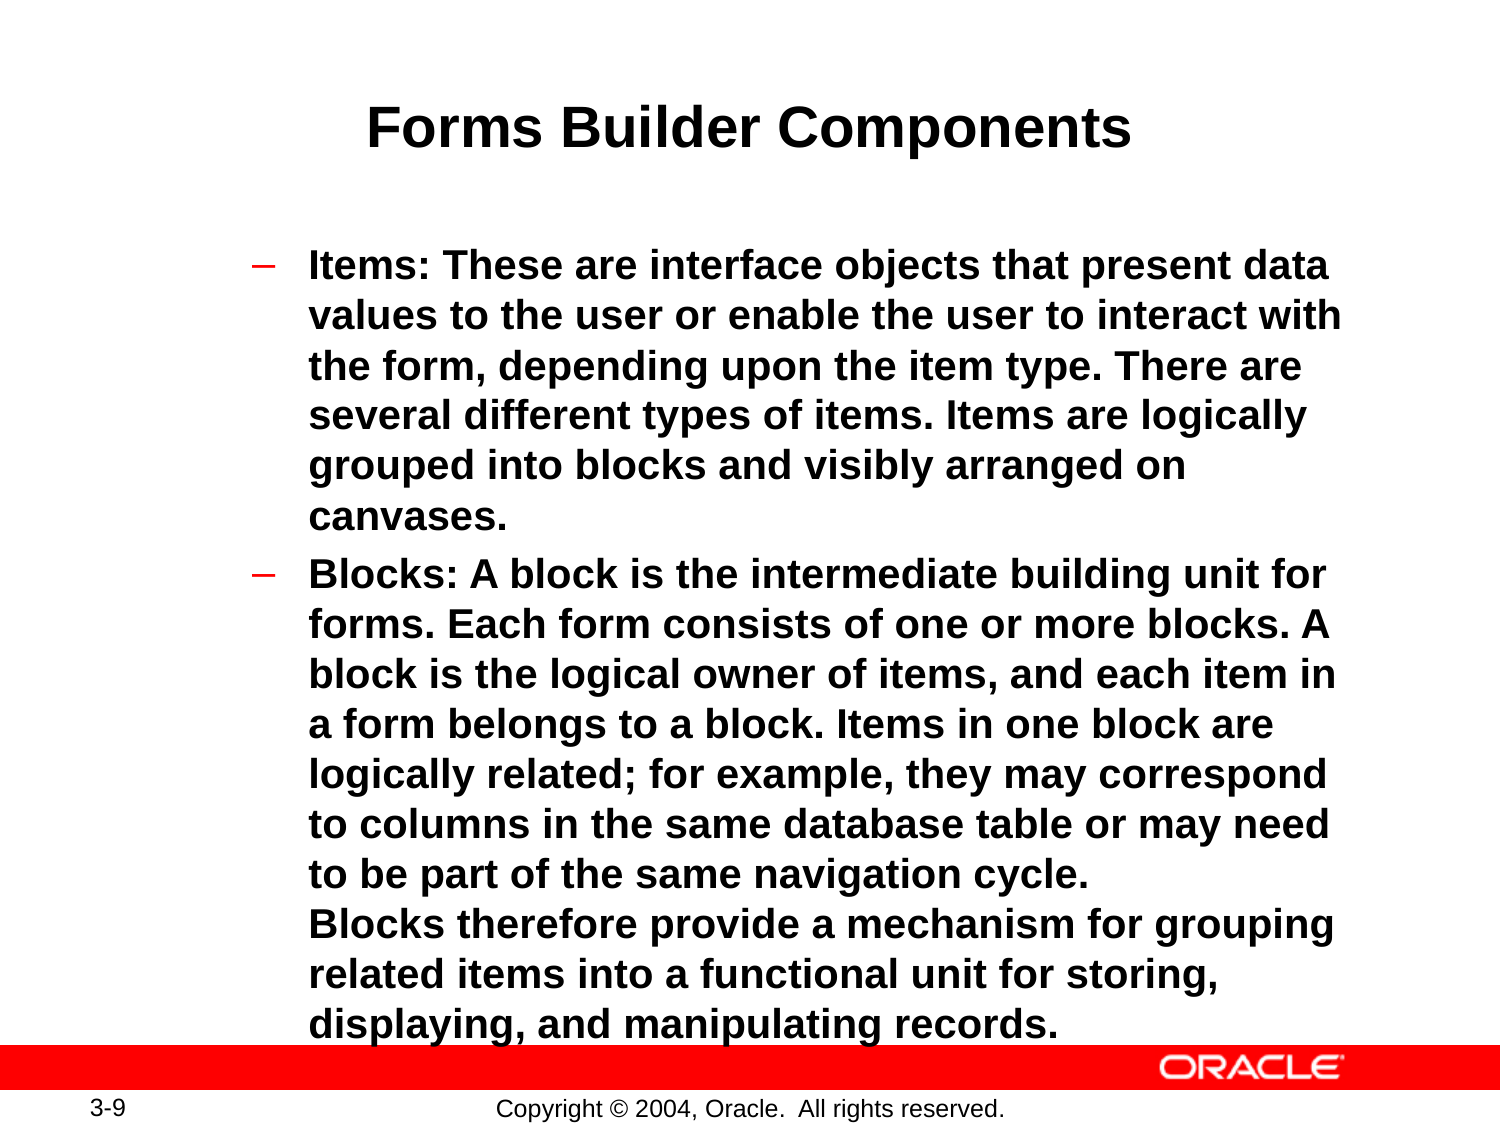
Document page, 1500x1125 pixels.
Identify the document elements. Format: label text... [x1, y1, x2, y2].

title Forms Builder Components [149, 87, 1351, 232]
list Items: These are interface objects that present data values to the user or enable the user to interact with the form, depending upon the item type. There are several different types of items. Items are logically grouped into blocks and visibly arranged on canvases. Blocks: A block is the intermediate building unit for forms. Each form consists of one or more blocks. A block is the logical owner of items, and each item in a form belongs to a block. Items in one block are logically related; for example, they may correspond to columns in the same database table or may need to be part of the same navigation cycle. Blocks therefore provide a mechanism for grouping related items into a functional unit for storing, displaying, and manipulating records. [137, 235, 1347, 1125]
